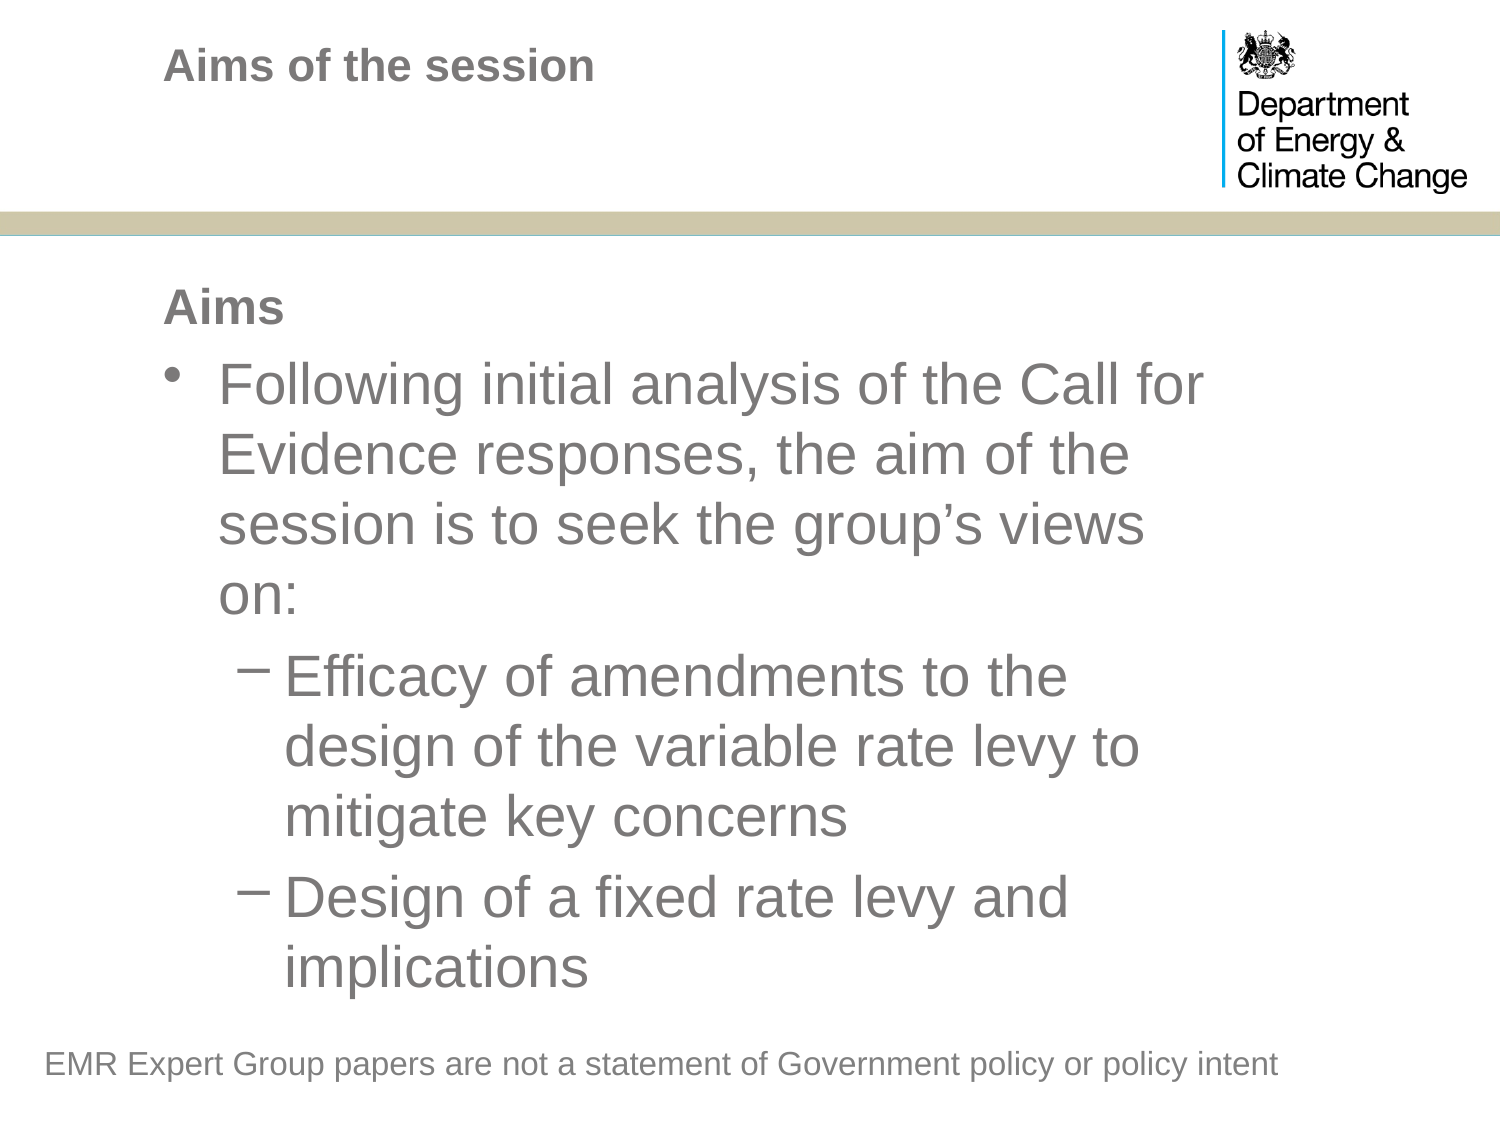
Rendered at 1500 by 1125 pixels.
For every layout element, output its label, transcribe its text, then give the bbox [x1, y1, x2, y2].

picture [1222, 30, 1467, 194]
title Aims of the session [147, 27, 1034, 112]
text_box EMR Expert Group papers are not a statement of Government policy or policy intent [29, 1034, 1500, 1090]
list Aims Following initial analysis of the Call for Evidence responses, the aim of the session is to seek the group’s views on: Efficacy of amendments to the design of the variable rate levy to mitigate key concerns Design of a fixed rate levy and implications [147, 266, 1234, 929]
picture [0, 208, 1500, 236]
